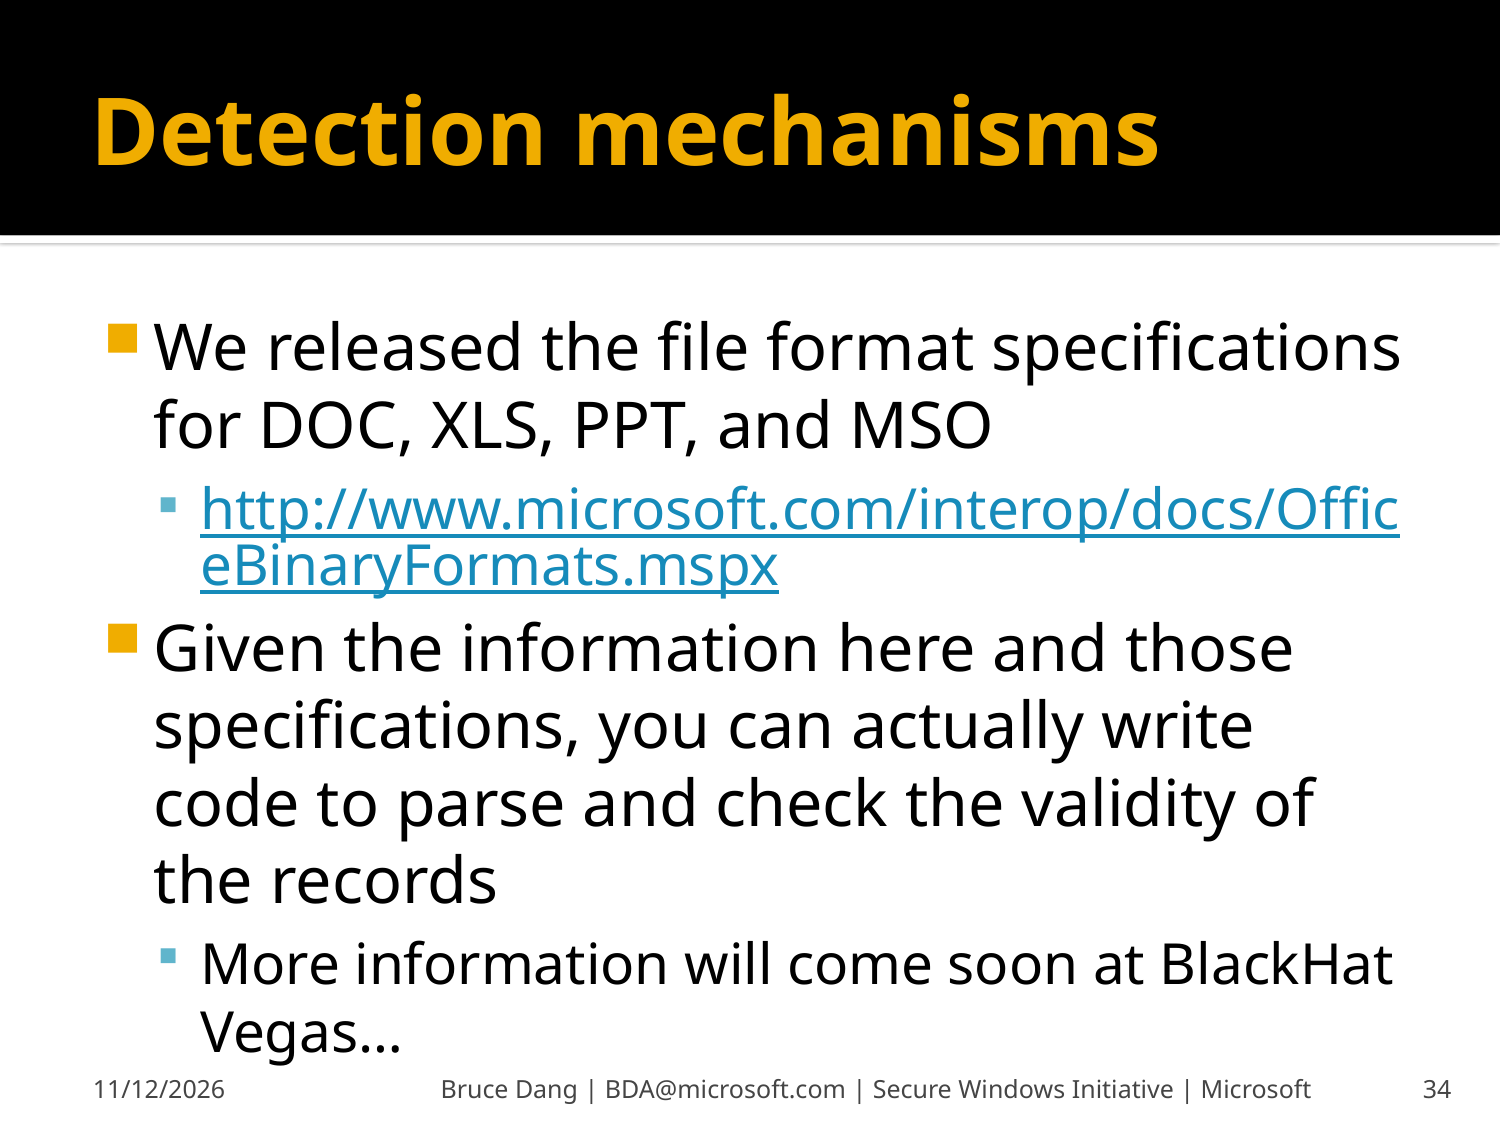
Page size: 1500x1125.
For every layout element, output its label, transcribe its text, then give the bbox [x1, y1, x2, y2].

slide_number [75, 1062, 425, 1108]
footer Bruce Dang | BDA@microsoft.com | Secure Windows Initiative | Microsoft [433, 1062, 1337, 1108]
list We released the file format specifications for DOC, XLS, PPT, and MSO http://www.microsoft.com/interop/docs/OfficeBinaryFormats.mspx Given the information here and those specifications, you can actually write code to parse and check the validity of the records More information will come soon at BlackHat Vegas… [75, 291, 1425, 1050]
title Detection mechanisms [75, 25, 1425, 231]
slide_number 34 [1345, 1062, 1467, 1108]
